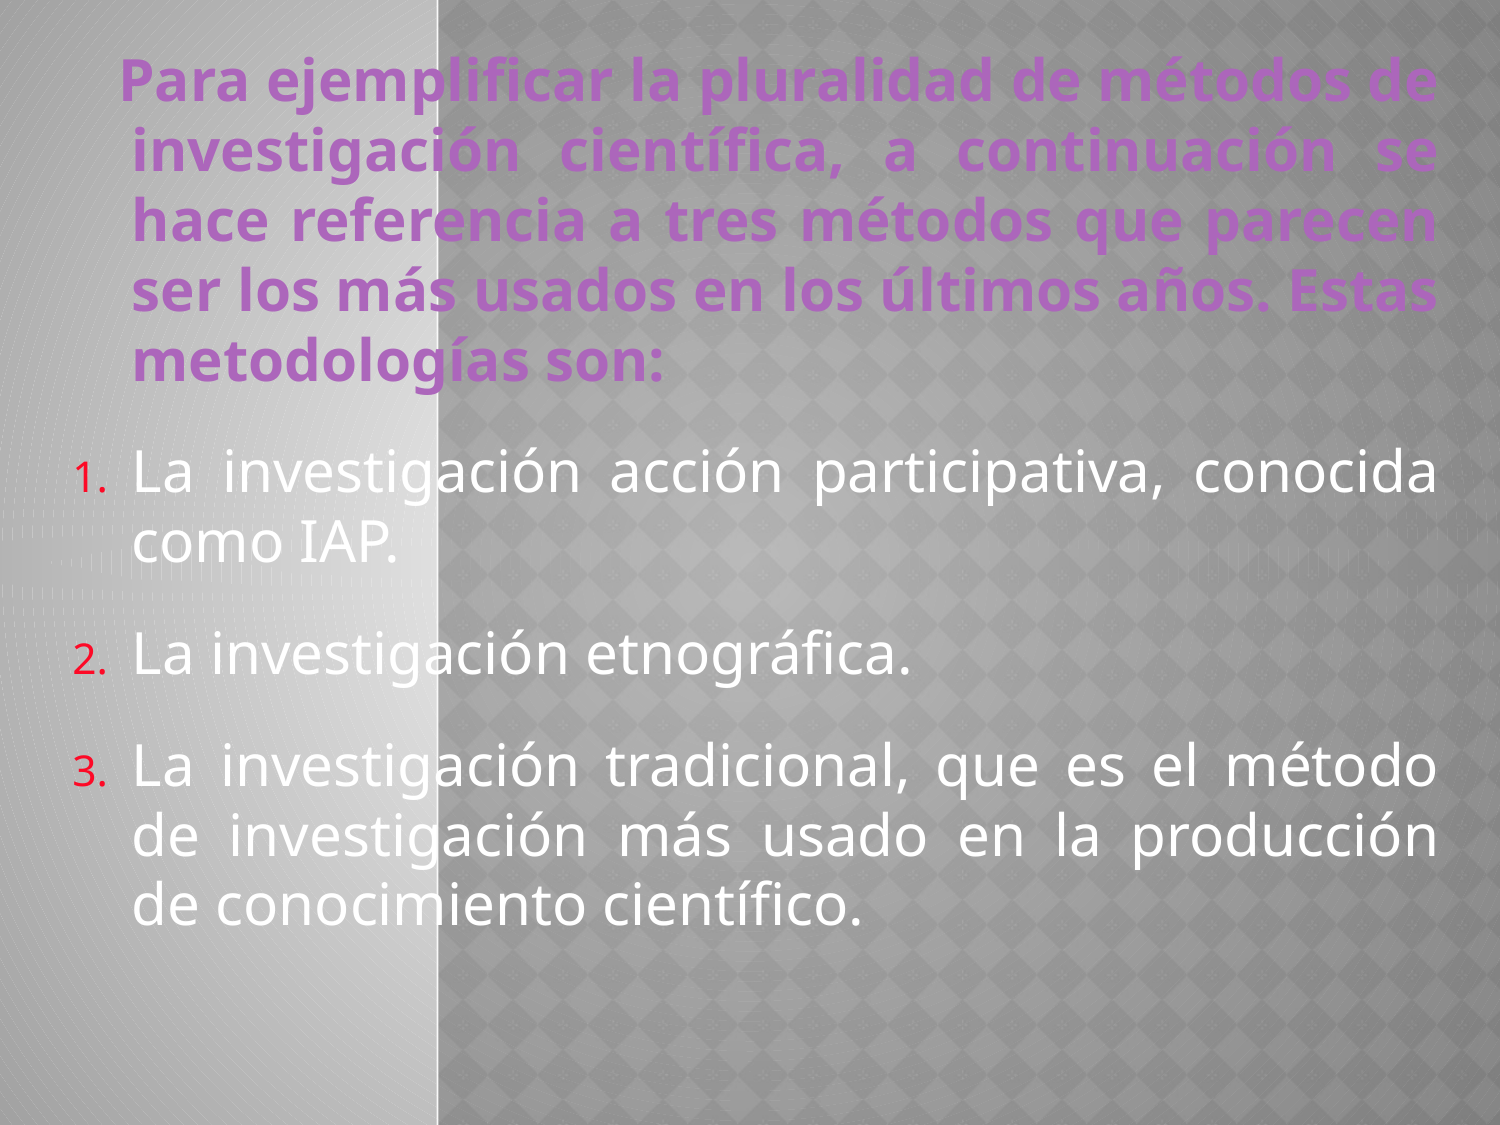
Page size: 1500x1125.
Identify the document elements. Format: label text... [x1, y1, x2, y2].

subtitle Para ejemplificar la pluralidad de métodos de investigación científica, a continuación se hace referencia a tres métodos que parecen ser los más usados en los últimos años. Estas metodologías son: La investigación acción participativa, conocida como IAP. La investigación etnográfica. La investigación tradicional, que es el método de investigación más usado en la producción de conocimiento científico. [64, 42, 1447, 1047]
